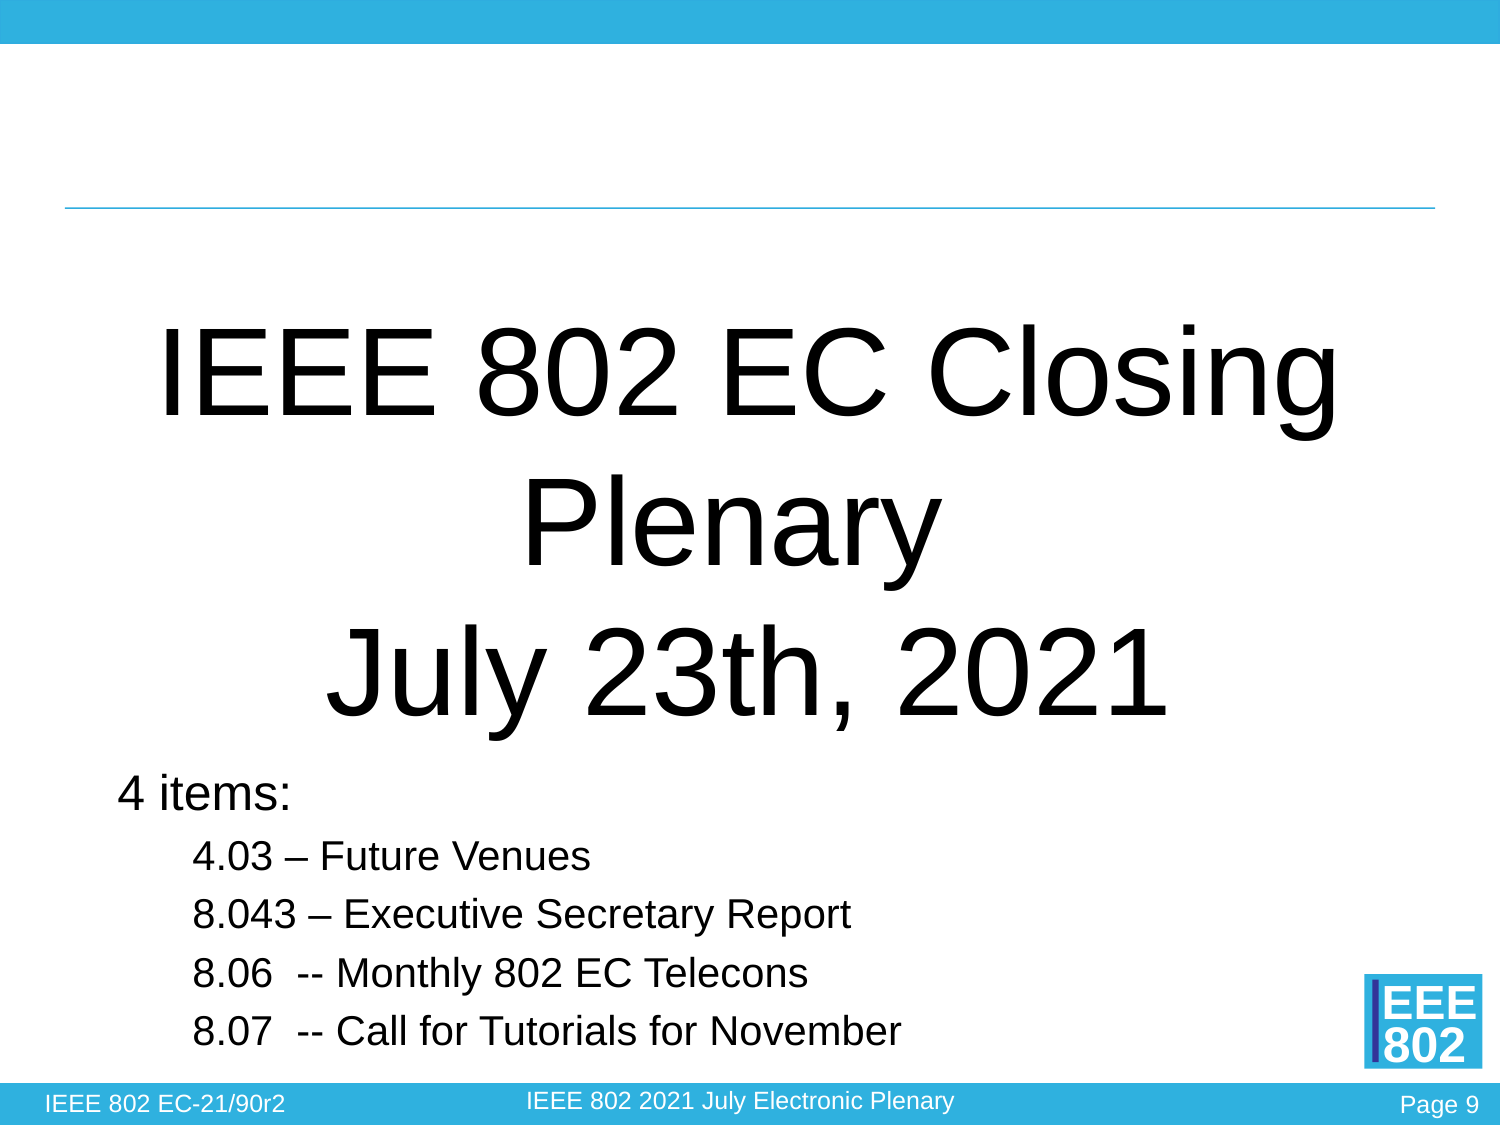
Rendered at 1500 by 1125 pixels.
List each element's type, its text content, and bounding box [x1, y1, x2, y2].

list 4 items: 4.03 – Future Venues 8.043 – Executive Secretary Report 8.06 -- Monthly 802 EC Telecons 8.07 -- Call for Tutorials for November [102, 752, 1397, 999]
footer IEEE 802 EC-21/90r2 [5, 1080, 325, 1125]
title IEEE 802 EC Closing Plenary July 23th, 2021 [102, 280, 1397, 749]
